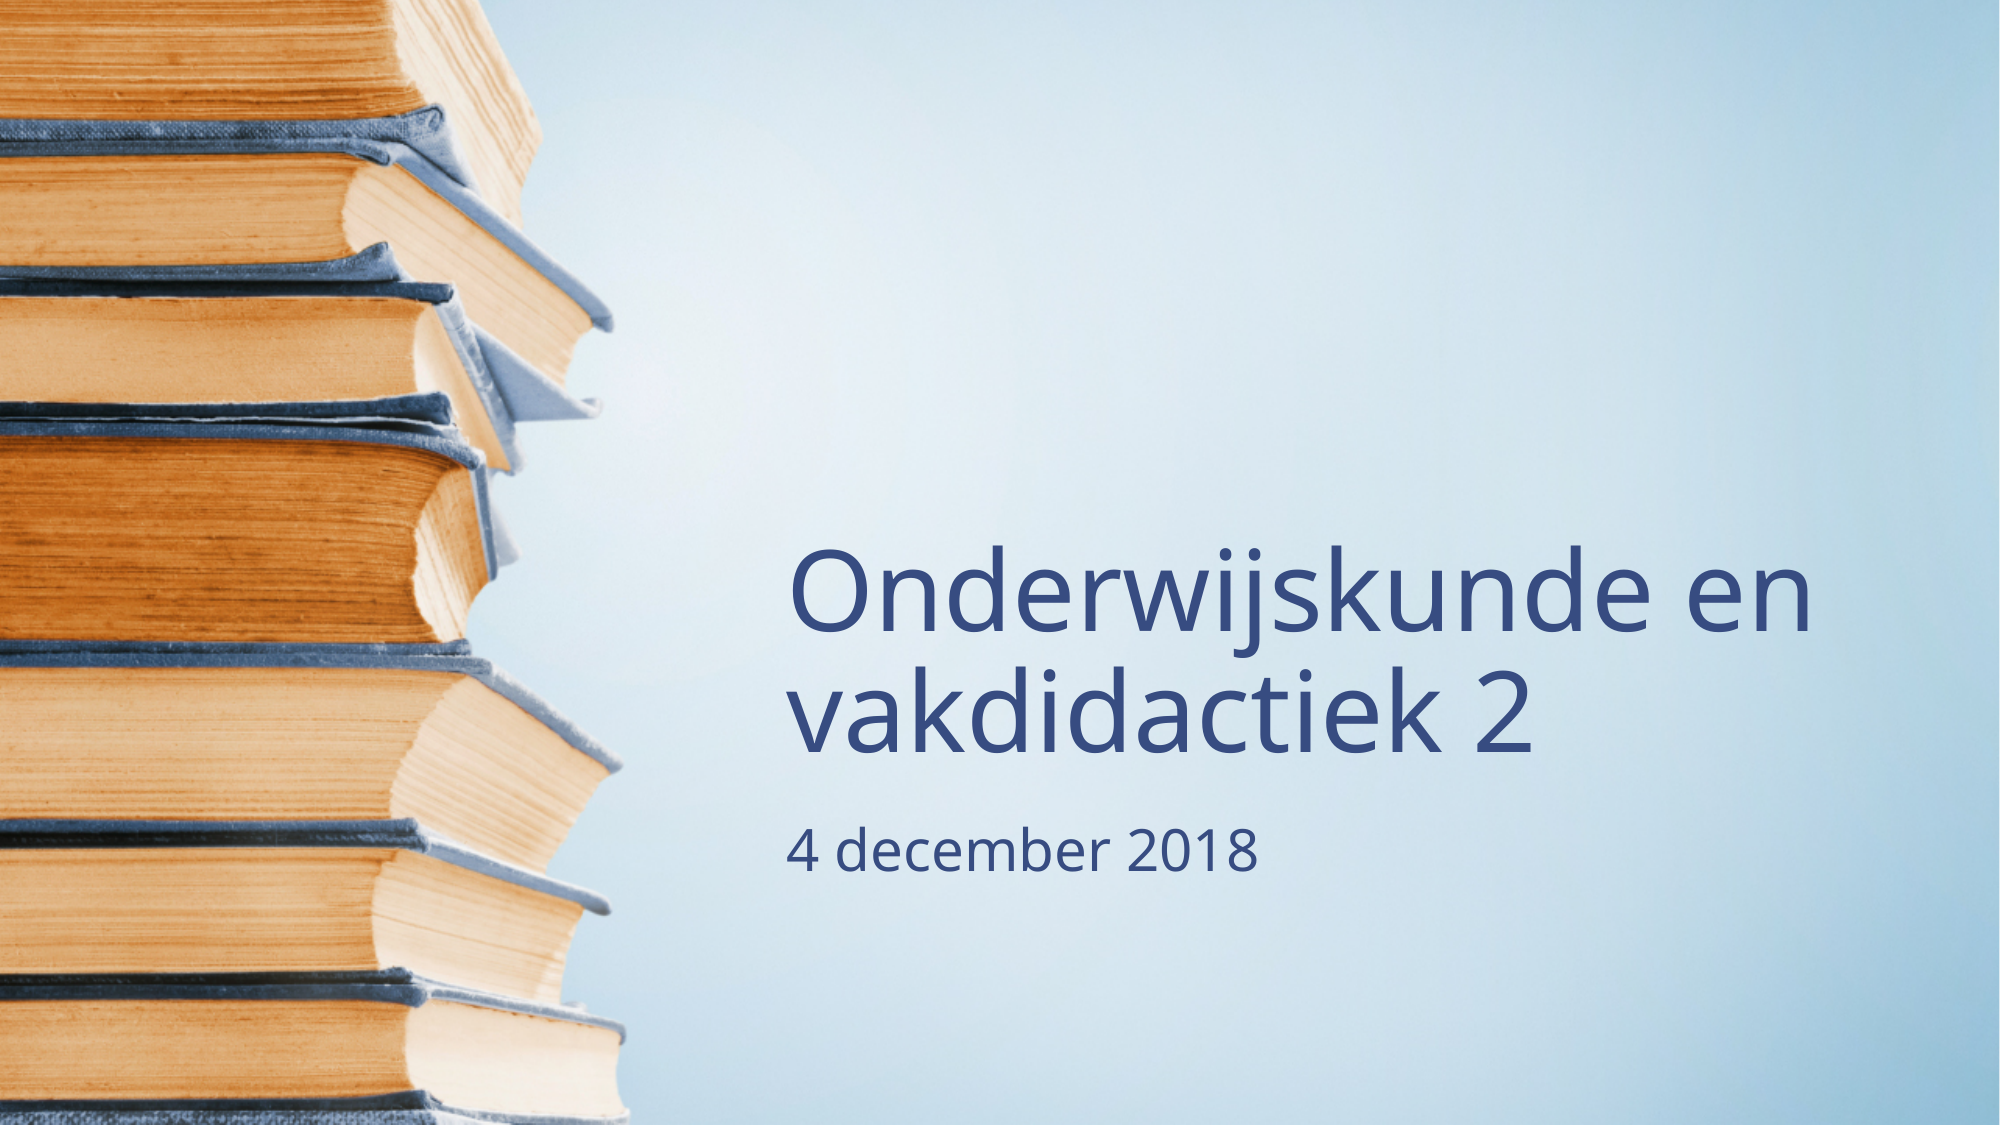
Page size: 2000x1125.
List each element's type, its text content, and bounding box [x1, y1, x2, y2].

title Onderwijskunde en vakdidactiek 2 [766, 245, 1917, 787]
picture [0, 0, 2000, 1125]
subtitle 4 december 2018 [766, 808, 1917, 1013]
